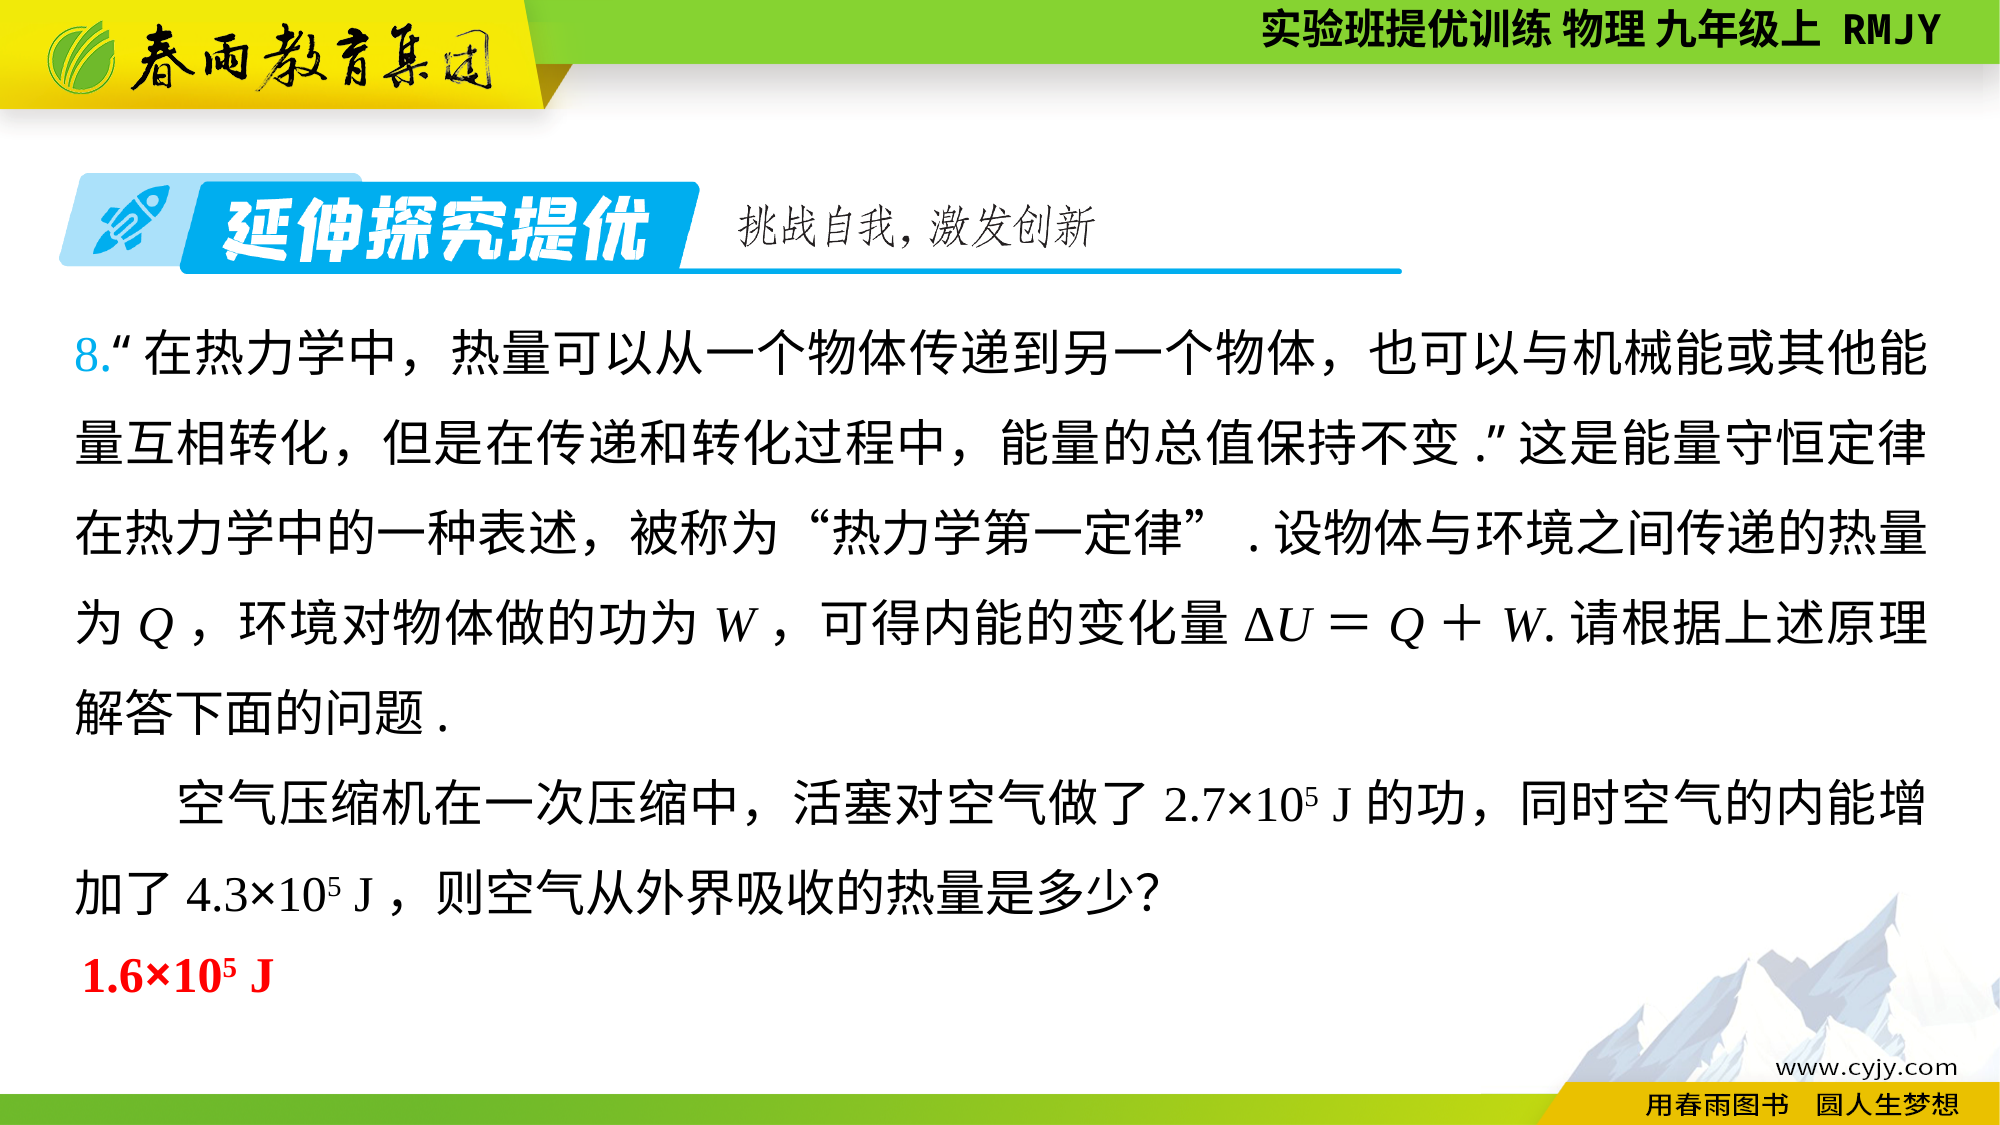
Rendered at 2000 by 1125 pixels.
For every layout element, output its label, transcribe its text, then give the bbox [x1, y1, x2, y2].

picture [0, 0, 2000, 1125]
list 8.“在热力学中，热量可以从一个物体传递到另一个物体，也可以与机械能或其他能量互相转化，但是在传递和转化过程中，能量的总值保持不变.”这是能量守恒定律在热力学中的一种表述，被称为“热力学第一定律”.设物体与环境之间传递的热量为Q，环境对物体做的功为W，可得内能的变化量ΔU＝Q＋W.请根据上述原理解答下面的问题. 空气压缩机在一次压缩中，活塞对空气做了2.7×105 J的功，同时空气的内能增加了4.3×105 J，则空气从外界吸收的热量是多少？ [59, 283, 1944, 924]
text_box 1.6×105 J [66, 904, 290, 1010]
